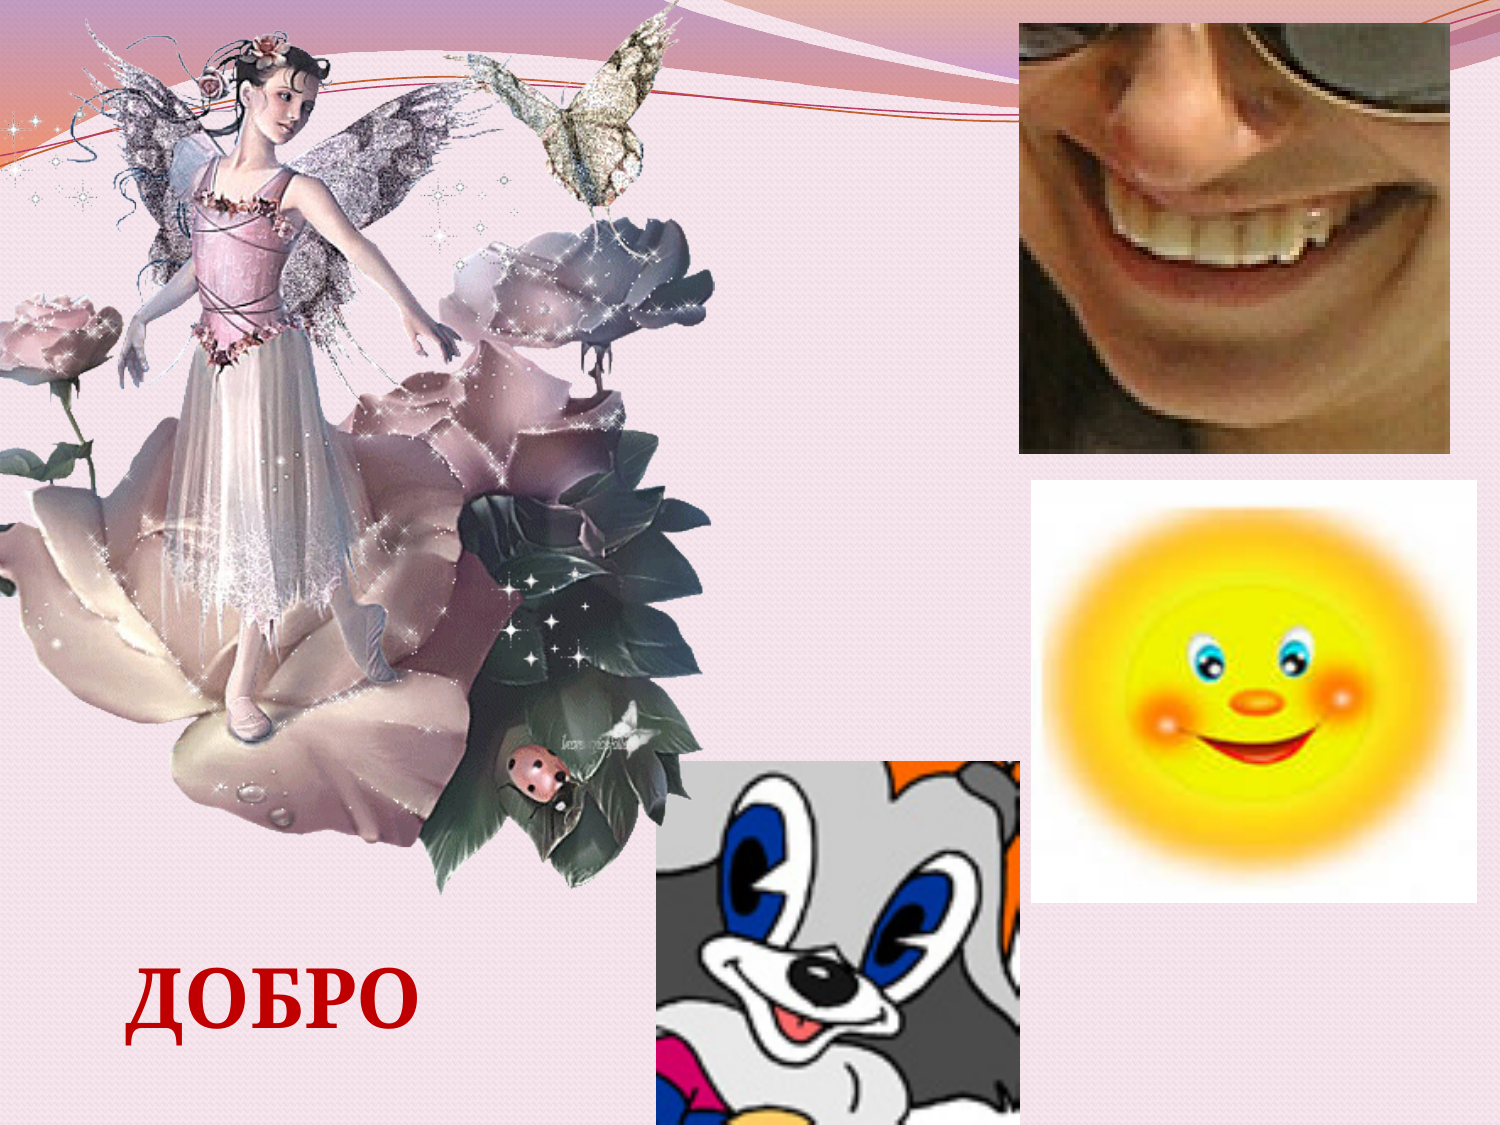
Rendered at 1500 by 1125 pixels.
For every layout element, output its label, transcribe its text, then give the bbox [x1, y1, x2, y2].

picture [1019, 23, 1450, 454]
picture [1031, 480, 1477, 903]
picture [655, 761, 1020, 1125]
text_box ДОБРО [110, 937, 438, 1053]
picture [0, 0, 715, 895]
